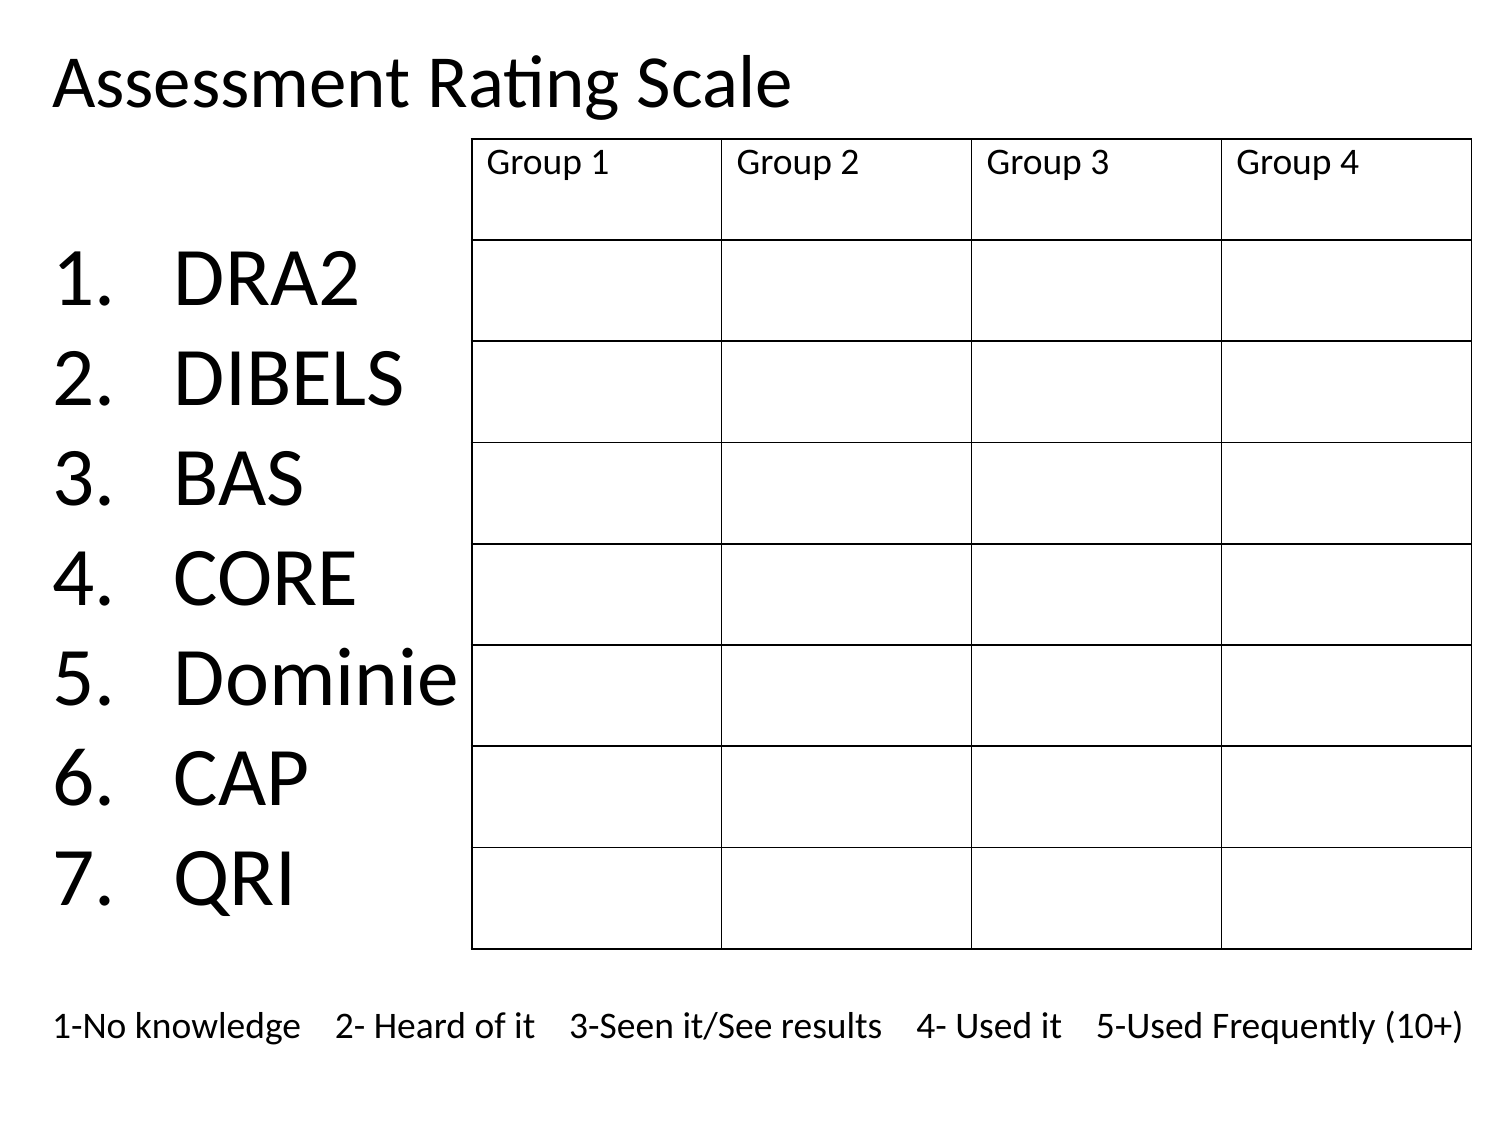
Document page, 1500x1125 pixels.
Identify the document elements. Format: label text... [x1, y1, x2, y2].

table_cell [722, 646, 971, 745]
table_cell [722, 848, 971, 948]
table_cell [1222, 443, 1471, 543]
table_header Group 4 [1222, 140, 1471, 239]
table_cell [722, 241, 971, 340]
table_cell [972, 646, 1221, 745]
table_cell [473, 342, 721, 442]
table_cell [473, 443, 721, 543]
table_cell [722, 545, 971, 644]
table_cell [722, 443, 971, 543]
table_cell [722, 747, 971, 847]
table_cell [1222, 646, 1471, 745]
table_header Group 3 [972, 140, 1221, 239]
table_cell [1222, 342, 1471, 442]
table_cell [972, 848, 1221, 948]
table_cell [1222, 545, 1471, 644]
table_cell [972, 747, 1221, 847]
table_header Group 1 [473, 140, 721, 239]
table_cell [972, 443, 1221, 543]
table_header Group 2 [722, 140, 971, 239]
text_box Assessment Rating Scale DRA2 DIBELS BAS CORE Dominie CAP QRI [37, 25, 1381, 930]
text_box 1-No knowledge 2- Heard of it 3-Seen it/See results 4- Used it 5-Used Frequently (10+) [37, 993, 1500, 1054]
table_cell [473, 848, 721, 948]
table_cell [473, 646, 721, 745]
table_cell [473, 545, 721, 644]
table_cell [1222, 848, 1471, 948]
table_cell [473, 747, 721, 847]
table_cell [1222, 747, 1471, 847]
table_cell [972, 241, 1221, 340]
table_cell [972, 342, 1221, 442]
table_cell [1222, 241, 1471, 340]
table_cell [473, 241, 721, 340]
table_cell [722, 342, 971, 442]
table_cell [972, 545, 1221, 644]
